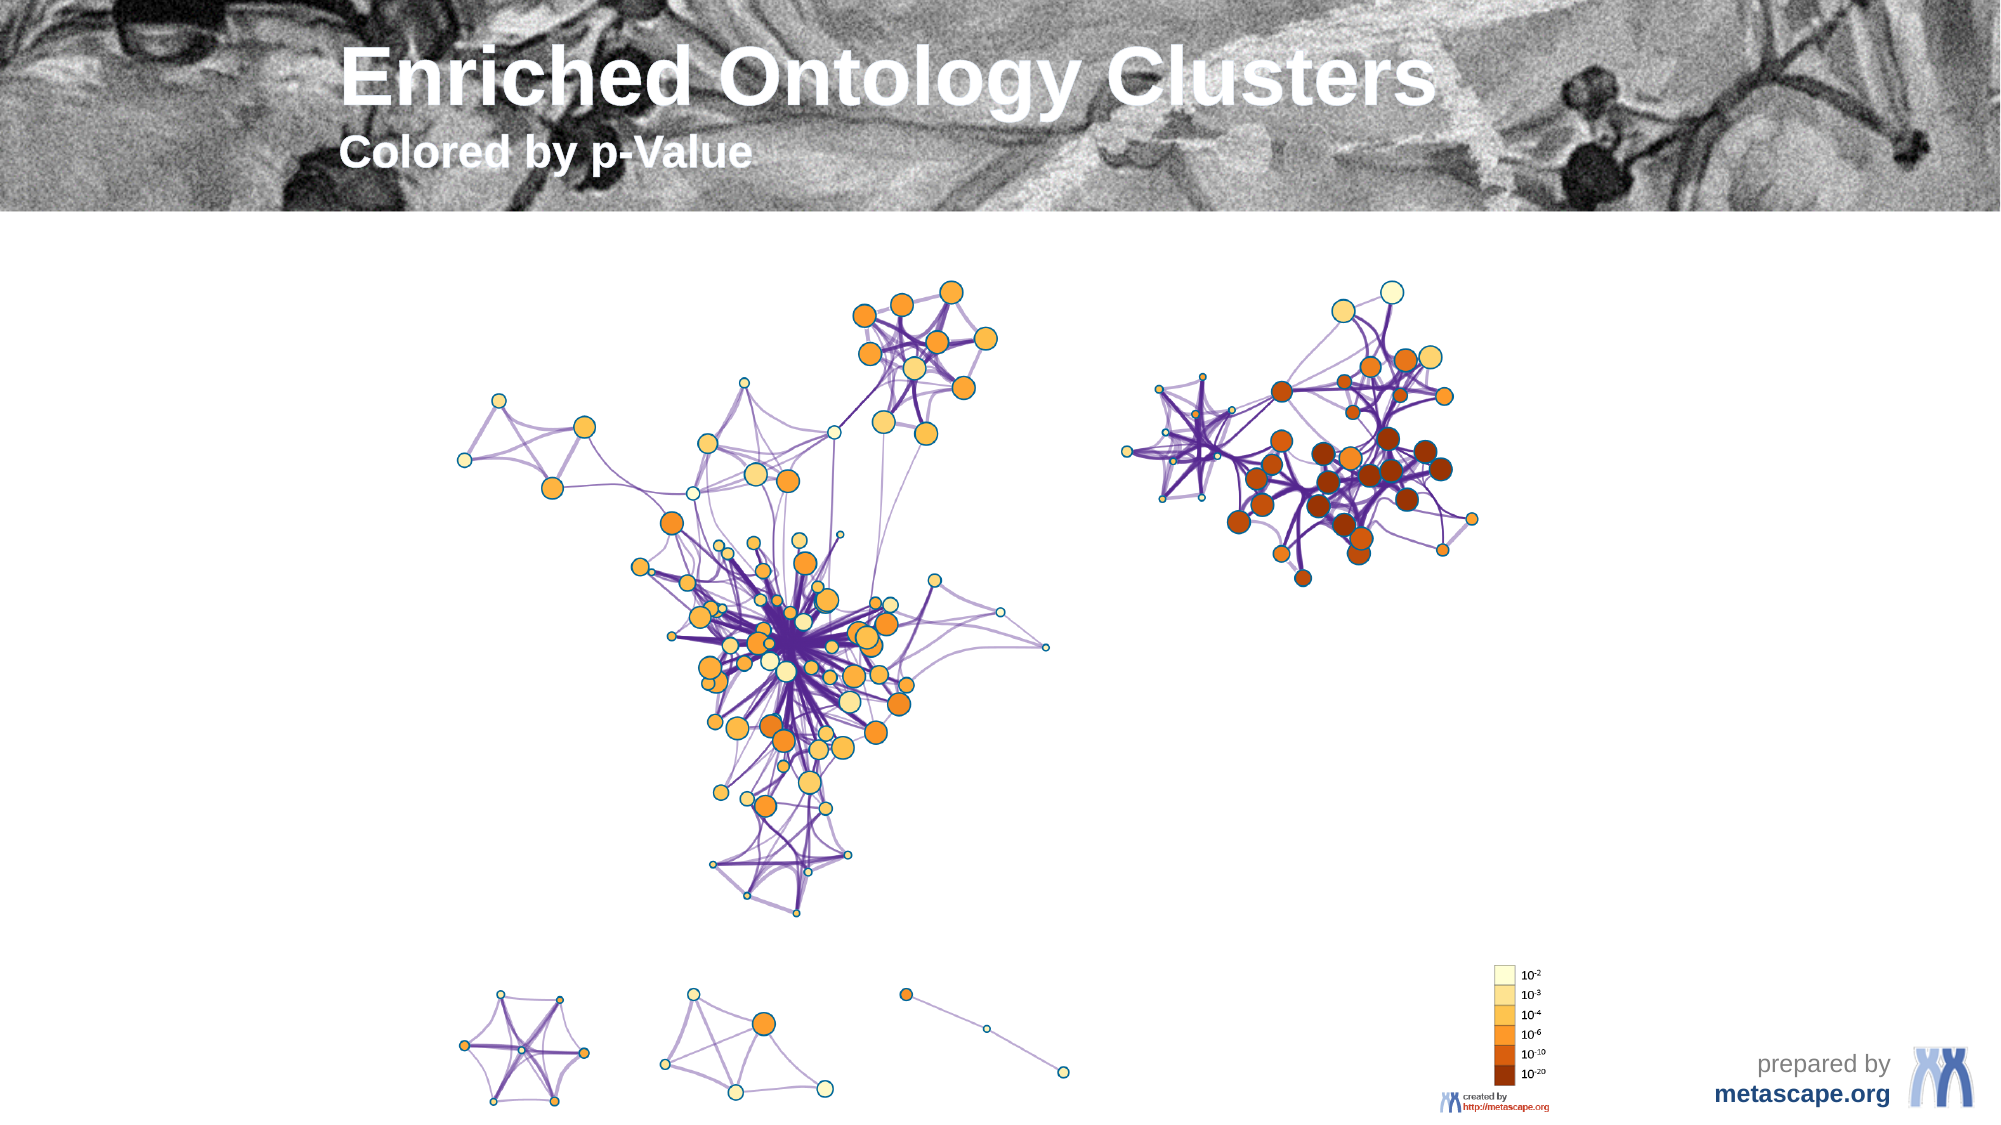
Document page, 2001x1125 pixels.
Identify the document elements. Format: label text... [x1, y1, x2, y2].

picture [0, 0, 2001, 1125]
title Enriched Ontology Clusters Colored by p-Value [323, 11, 1526, 187]
